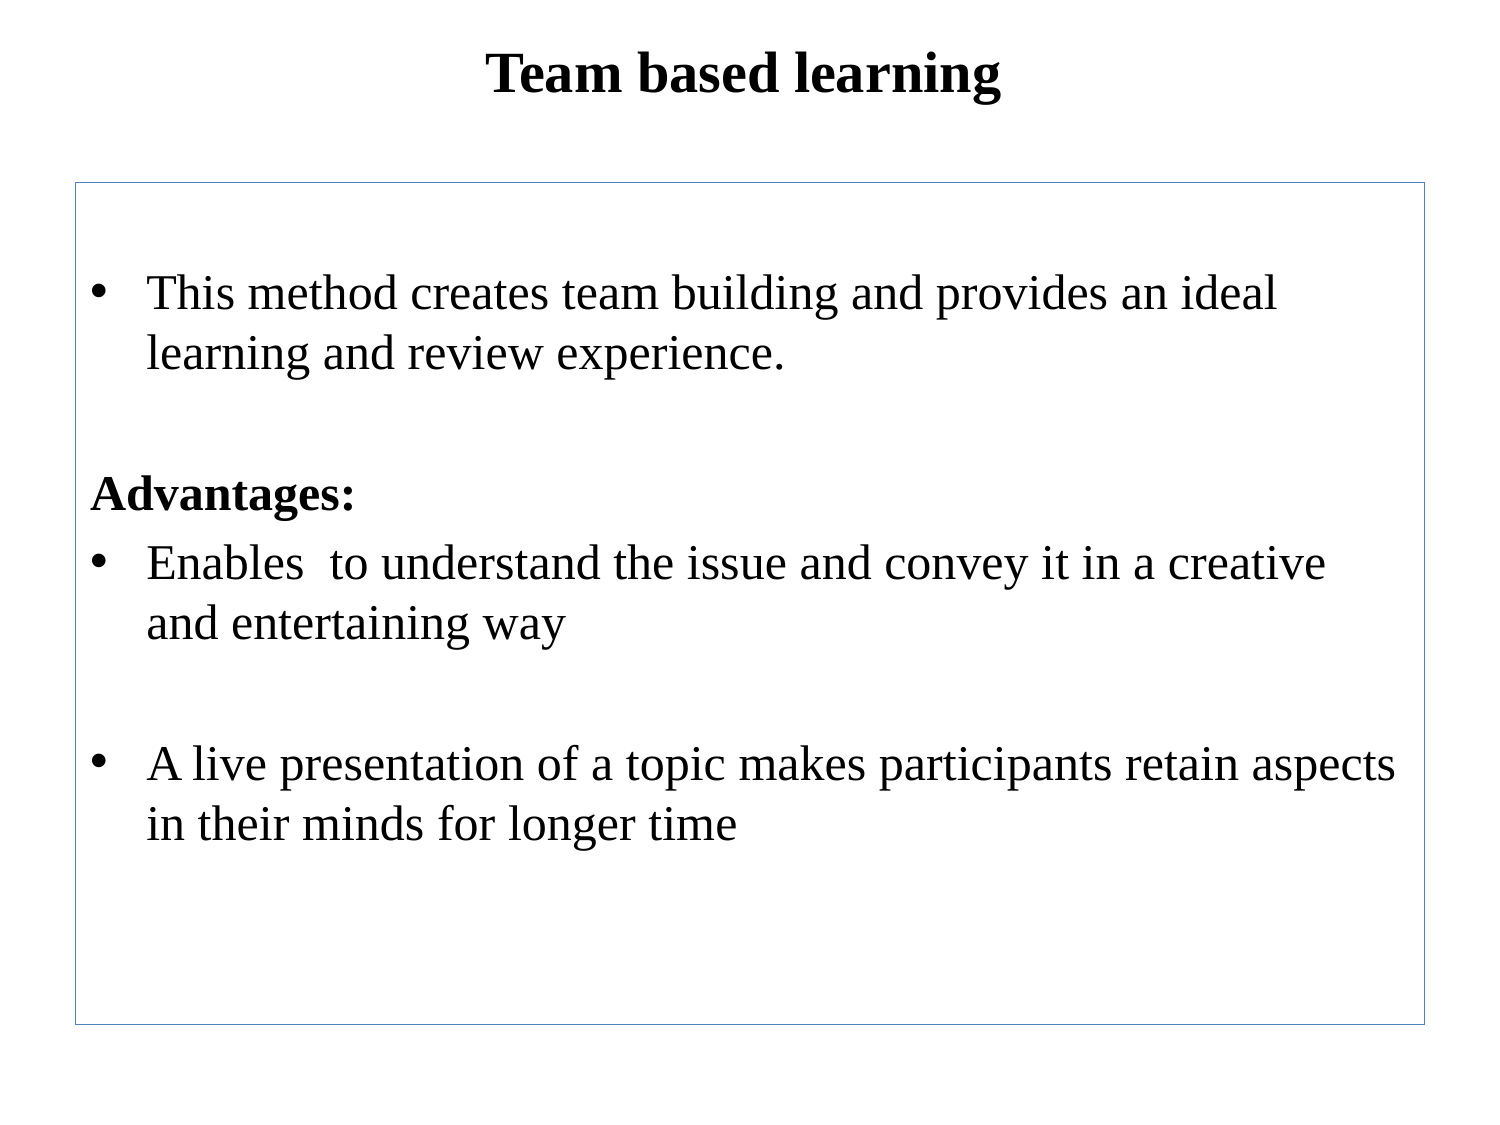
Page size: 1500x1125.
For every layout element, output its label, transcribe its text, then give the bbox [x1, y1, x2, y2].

list This method creates team building and provides an ideal learning and review experience. Advantages: Enables to understand the issue and convey it in a creative and entertaining way A live presentation of a topic makes participants retain aspects in their minds for longer time [75, 182, 1425, 1025]
text_box Team based learning [50, 26, 1438, 112]
